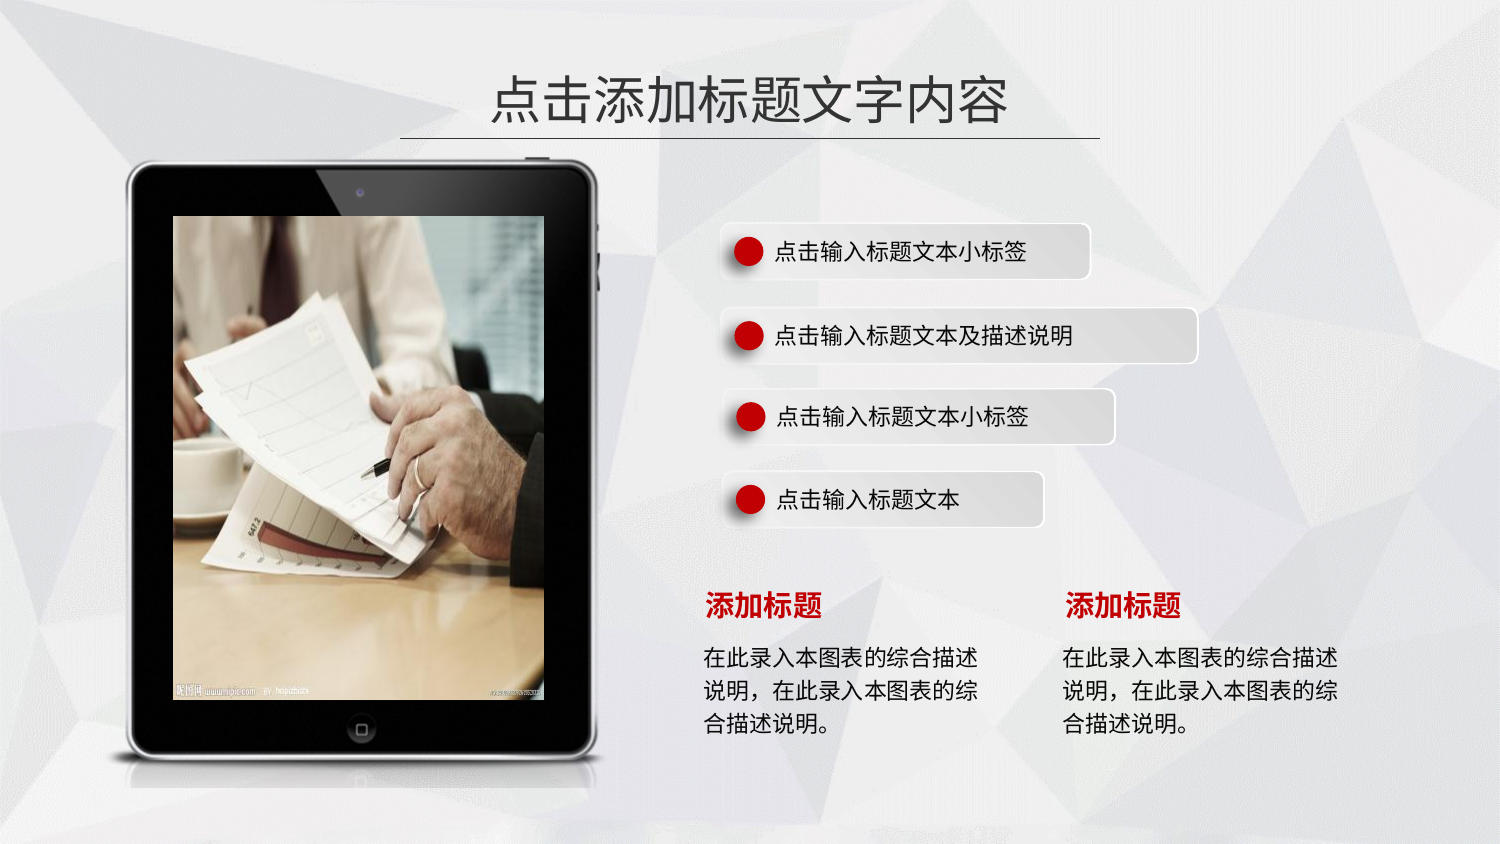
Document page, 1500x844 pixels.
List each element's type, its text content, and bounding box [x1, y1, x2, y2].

text_box 在此录入本图表的综合描述说明，在此录入本图表的综合描述说明。 [1047, 630, 1365, 745]
text_box 点击添加标题文字内容 [472, 60, 1028, 137]
text_box 添加标题 [690, 579, 869, 630]
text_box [719, 222, 1092, 281]
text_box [720, 306, 1200, 365]
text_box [722, 387, 1117, 446]
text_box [721, 470, 1046, 529]
picture [0, 0, 1500, 844]
text_box 在此录入本图表的综合描述说明，在此录入本图表的综合描述说明。 [688, 630, 1005, 745]
text_box 添加标题 [1050, 579, 1211, 630]
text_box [95, 139, 621, 789]
